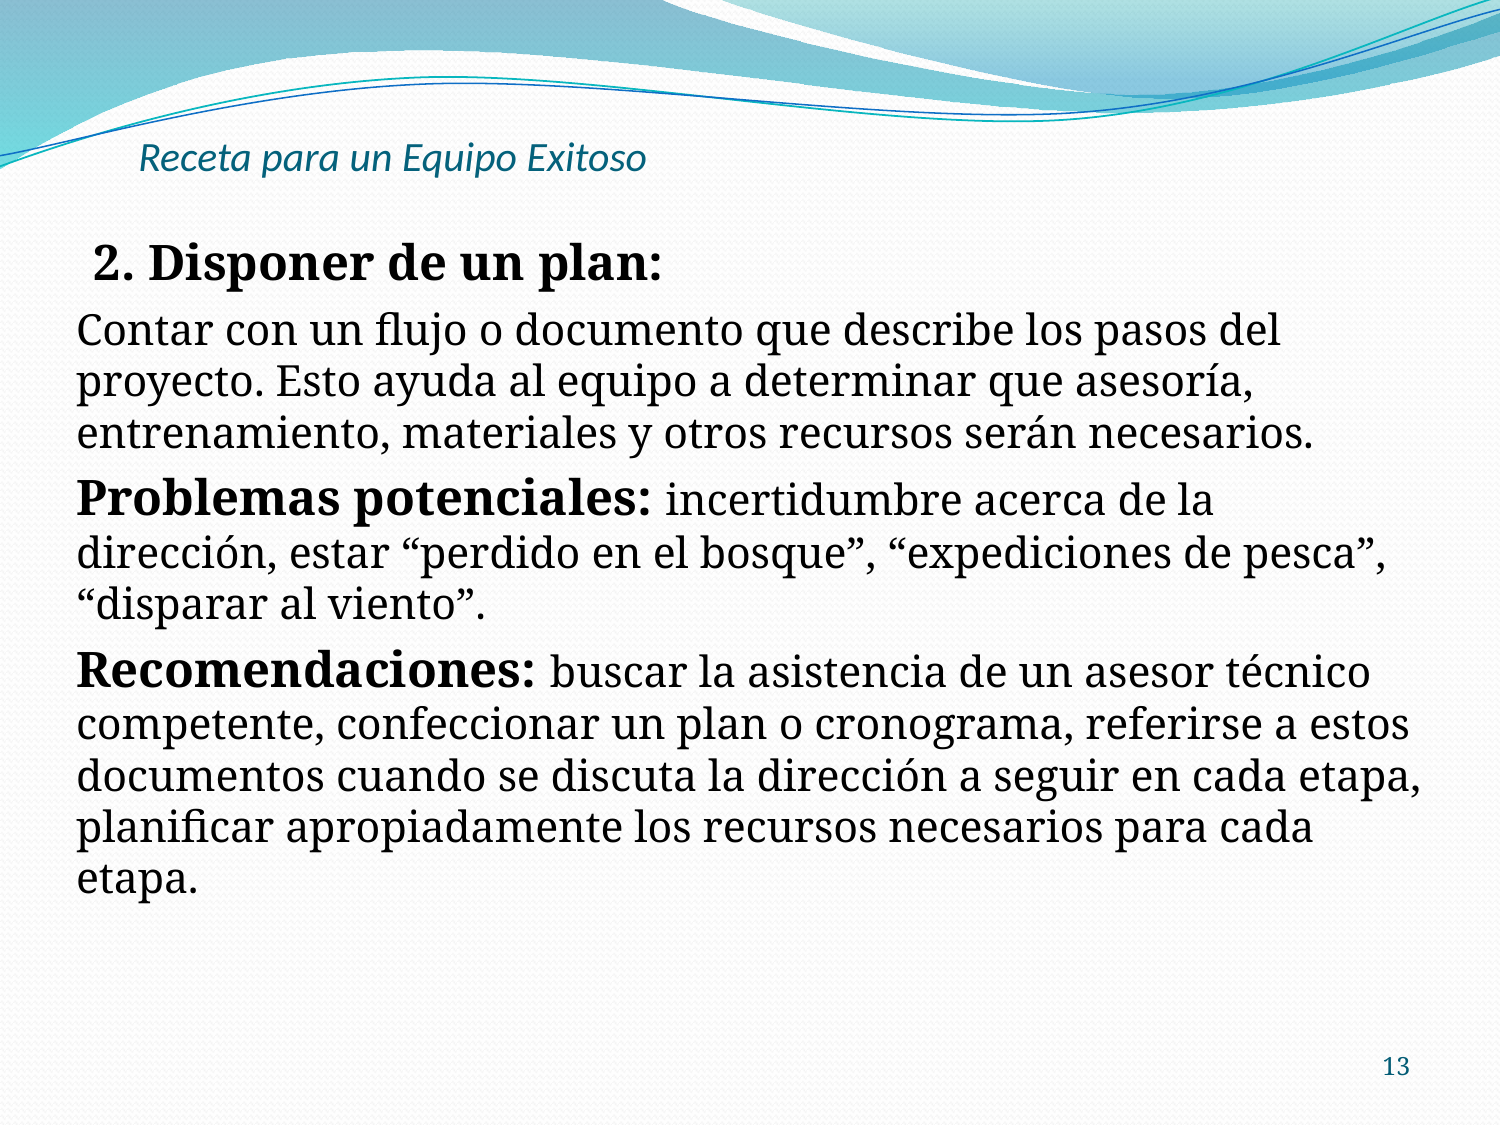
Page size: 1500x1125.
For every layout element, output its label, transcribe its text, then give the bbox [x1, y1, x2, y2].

list 2. Disponer de un plan: Contar con un flujo o documento que describe los pasos del proyecto. Esto ayuda al equipo a determinar que asesoría, entrenamiento, materiales y otros recursos serán necesarios. Problemas potenciales: incertidumbre acerca de la dirección, estar “perdido en el bosque”, “expediciones de pesca”, “disparar al viento”. Recomendaciones: buscar la asistencia de un asesor técnico competente, confeccionar un plan o cronograma, referirse a estos documentos cuando se discuta la dirección a seguir en cada etapa, planificar apropiadamente los recursos necesarios para cada etapa. [0, 187, 1438, 913]
slide_number 13 [1050, 1042, 1426, 1103]
title Receta para un Equipo Exitoso [0, 0, 1451, 188]
